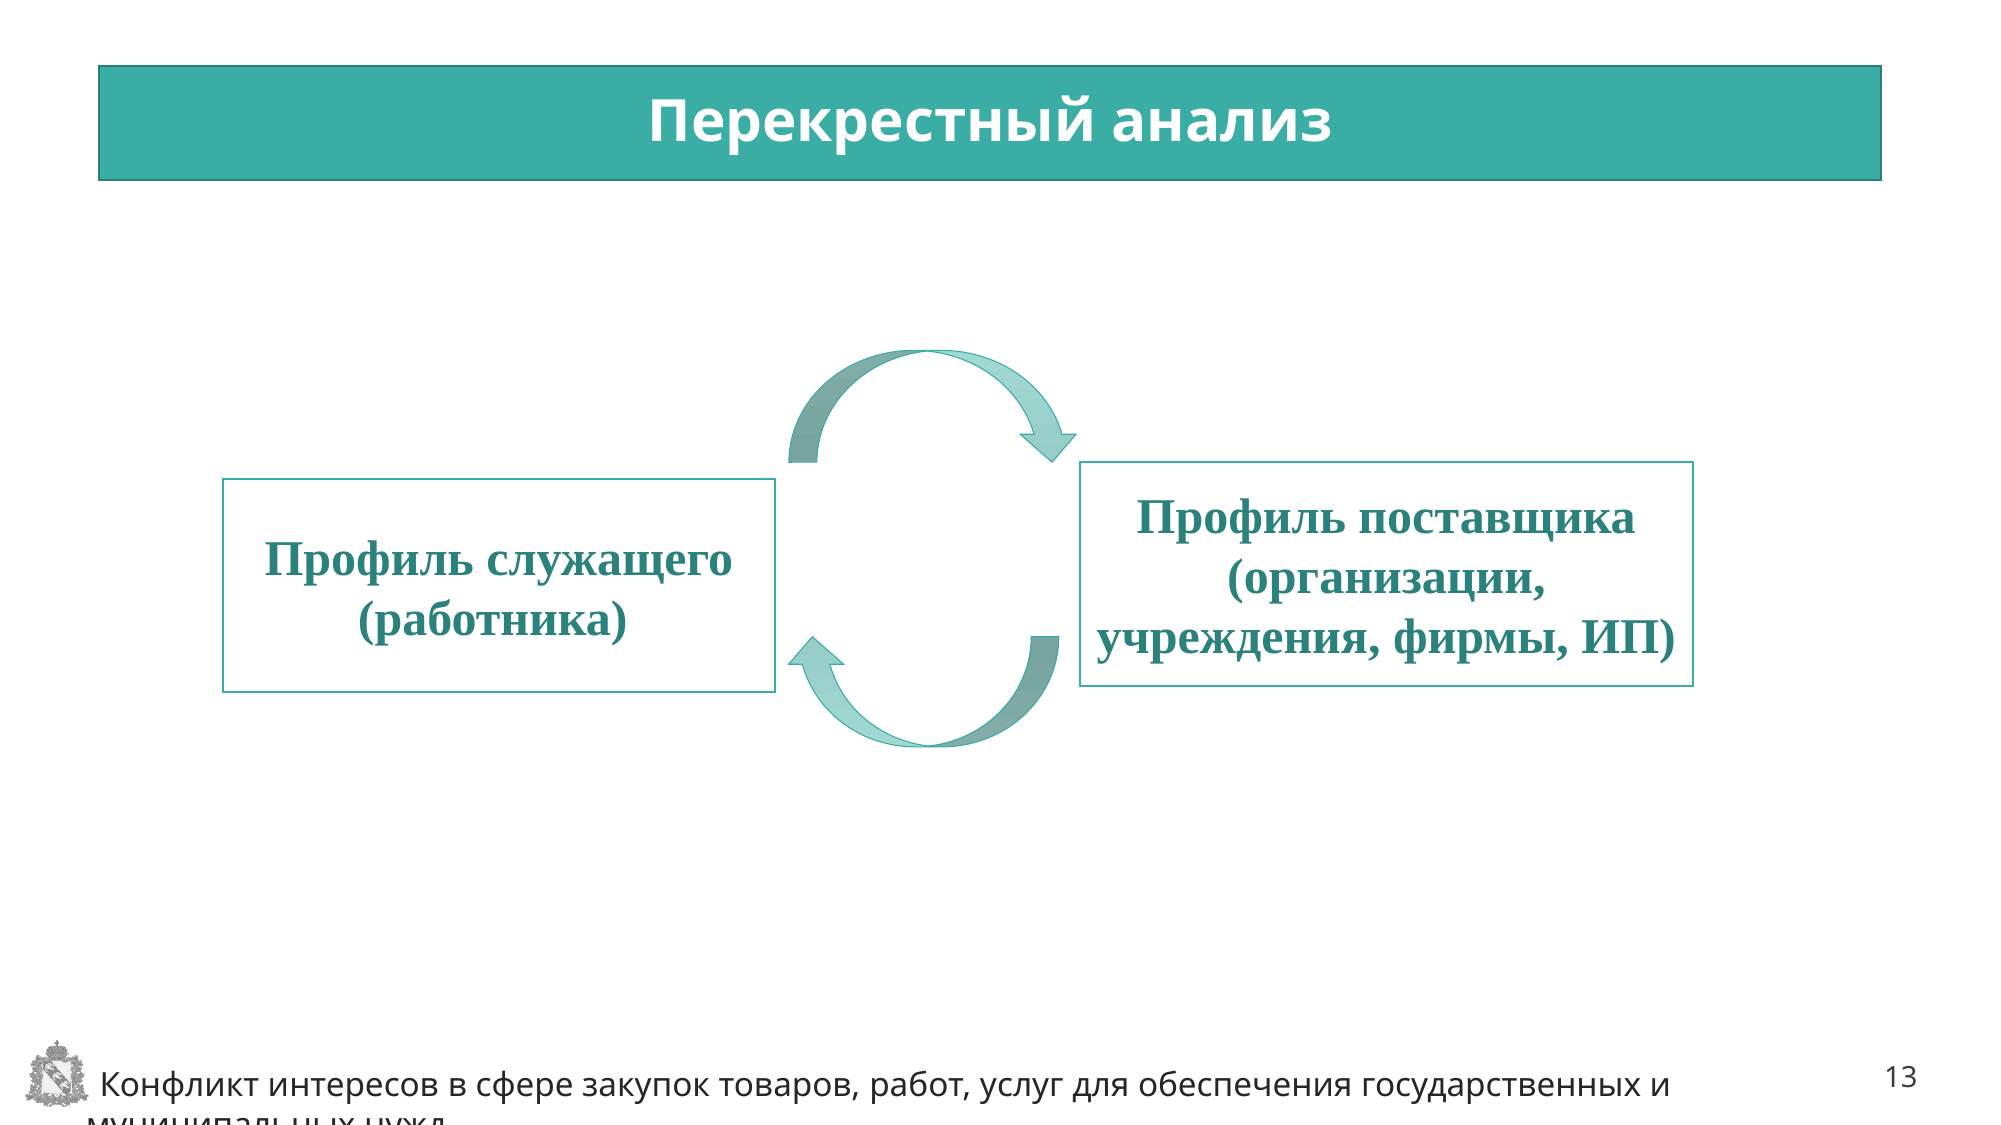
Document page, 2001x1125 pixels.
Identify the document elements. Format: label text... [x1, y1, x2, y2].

text_box Профиль служащего (работника) [222, 478, 776, 693]
text_box [787, 635, 1060, 748]
title Перекрестный анализ [98, 65, 1882, 181]
text_box [788, 349, 1078, 463]
title Перекрестный анализ [24, 1040, 89, 1109]
text_box Профиль поставщика (организации, учреждения, фирмы, ИП) [1079, 461, 1694, 687]
